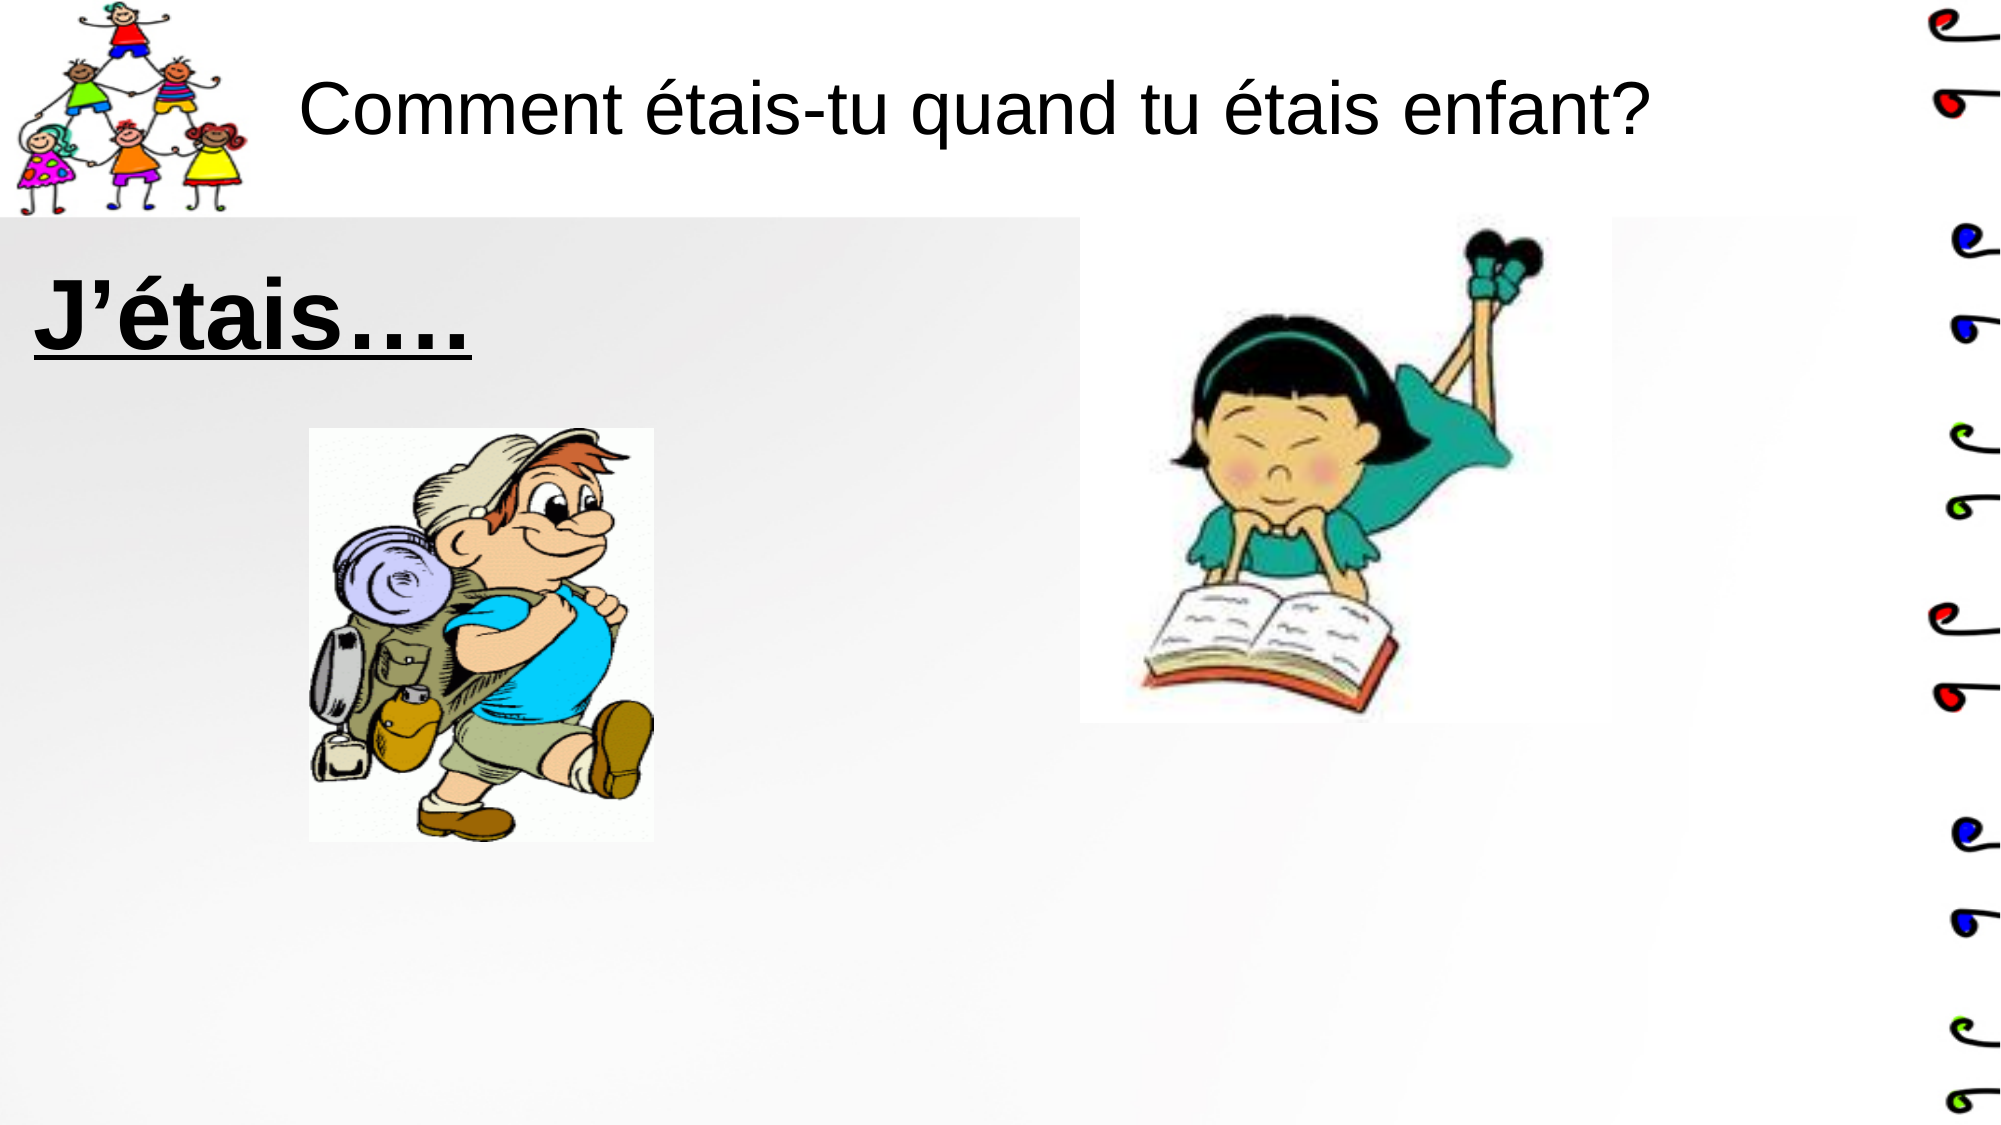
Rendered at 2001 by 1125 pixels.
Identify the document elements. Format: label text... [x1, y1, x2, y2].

text_box J’étais…. [18, 242, 857, 377]
picture [0, 0, 2001, 1125]
title Comment étais-tu quand tu étais enfant? [283, 16, 1951, 192]
